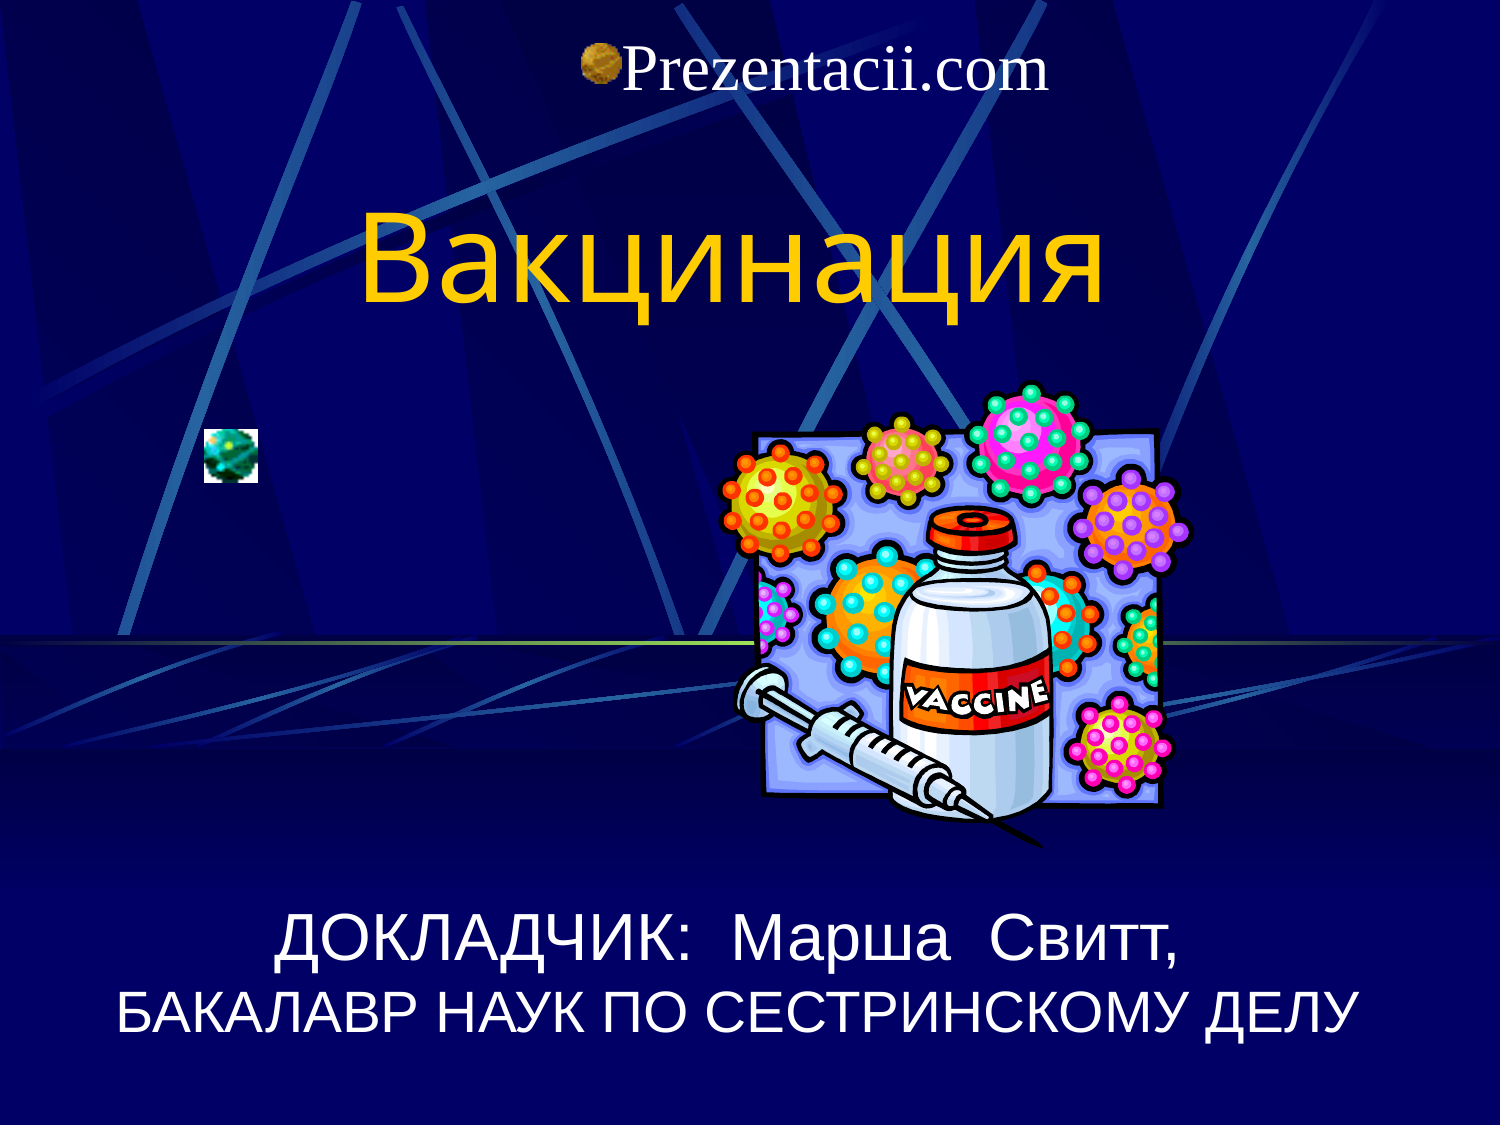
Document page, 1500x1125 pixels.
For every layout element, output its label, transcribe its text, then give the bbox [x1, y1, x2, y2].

picture [204, 429, 258, 483]
picture [581, 43, 622, 84]
subtitle ДОКЛАДЧИК: Марша Свитт, БАКАЛАВР НАУК ПО СЕСТРИНСКОМУ ДЕЛУ [74, 874, 1401, 1063]
title Вакцинация [339, 93, 1278, 412]
picture [712, 374, 1200, 854]
text_box Prezentacii.com [550, 0, 1161, 129]
